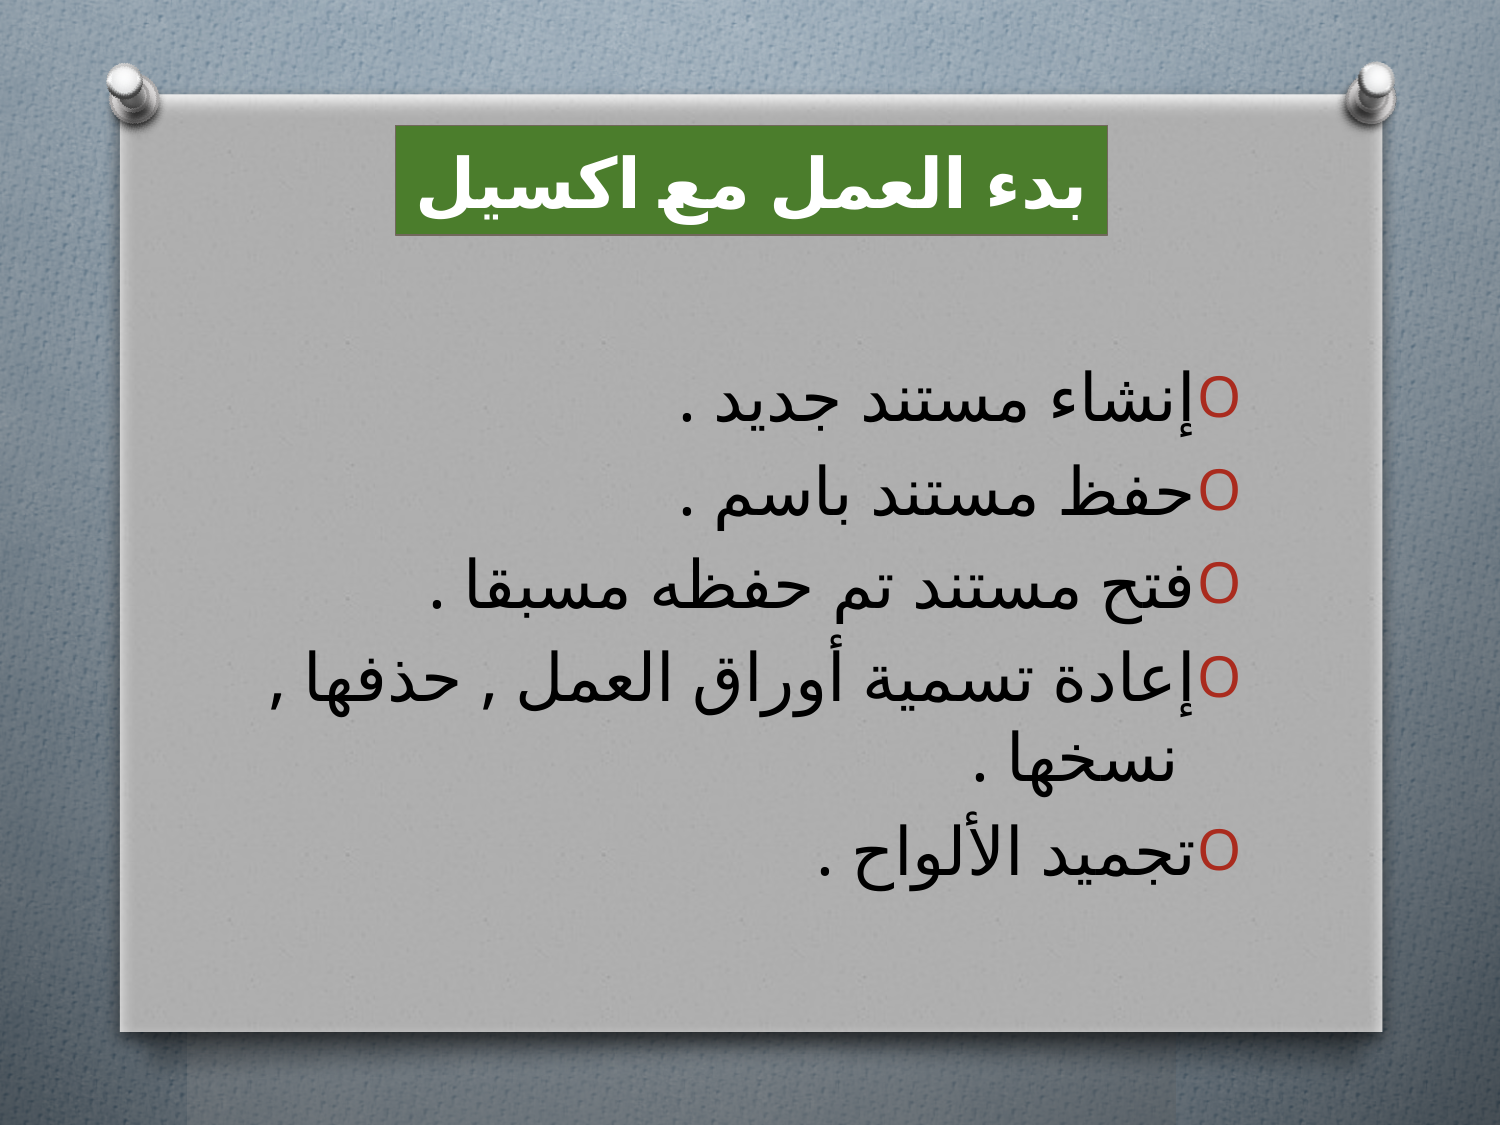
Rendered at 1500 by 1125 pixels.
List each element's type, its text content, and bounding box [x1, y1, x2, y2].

picture [75, 29, 198, 153]
picture [1317, 35, 1439, 156]
title بدء العمل مع اكسيل [395, 125, 1108, 236]
list إنشاء مستند جديد . حفظ مستند باسم . فتح مستند تم حفظه مسبقا . إعادة تسمية أوراق العمل , حذفها , نسخها . تجميد الألواح . [240, 347, 1257, 939]
